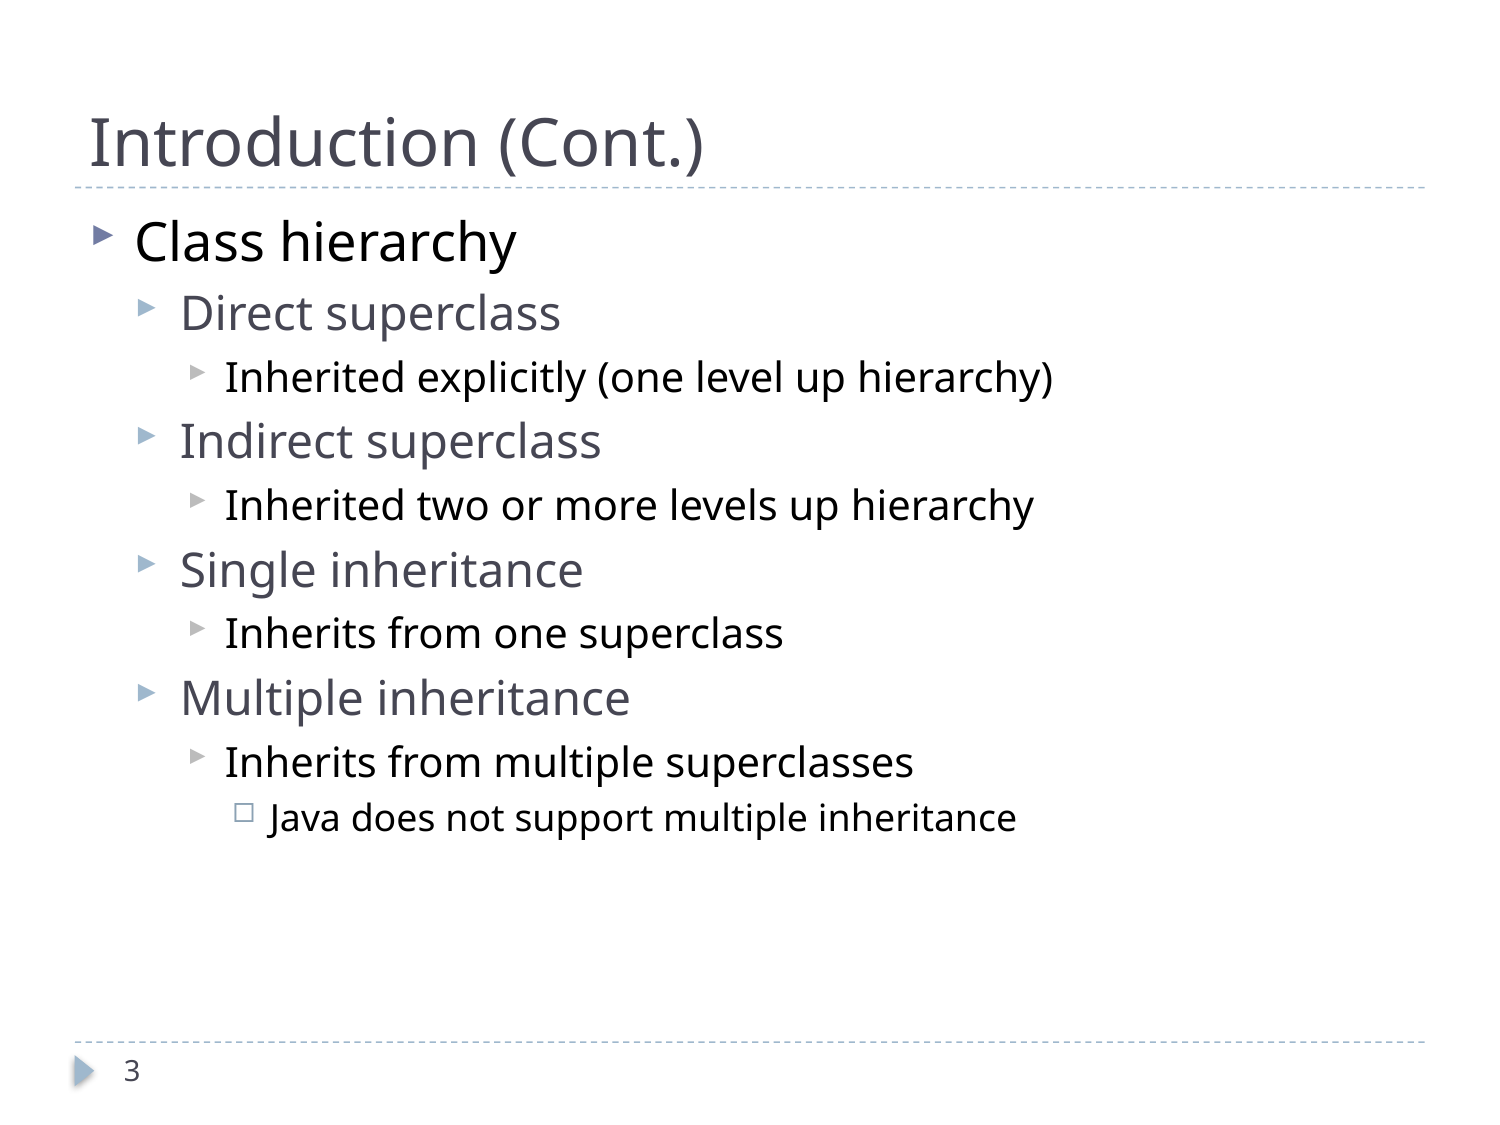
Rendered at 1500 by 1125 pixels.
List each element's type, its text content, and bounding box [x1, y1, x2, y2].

slide_number 3 [109, 1044, 422, 1120]
list Class hierarchy Direct superclass Inherited explicitly (one level up hierarchy) Indirect superclass Inherited two or more levels up hierarchy Single inheritance Inherits from one superclass Multiple inheritance Inherits from multiple superclasses Java does not support multiple inheritance [75, 200, 1425, 1010]
title Introduction (Cont.) [75, 24, 1425, 188]
